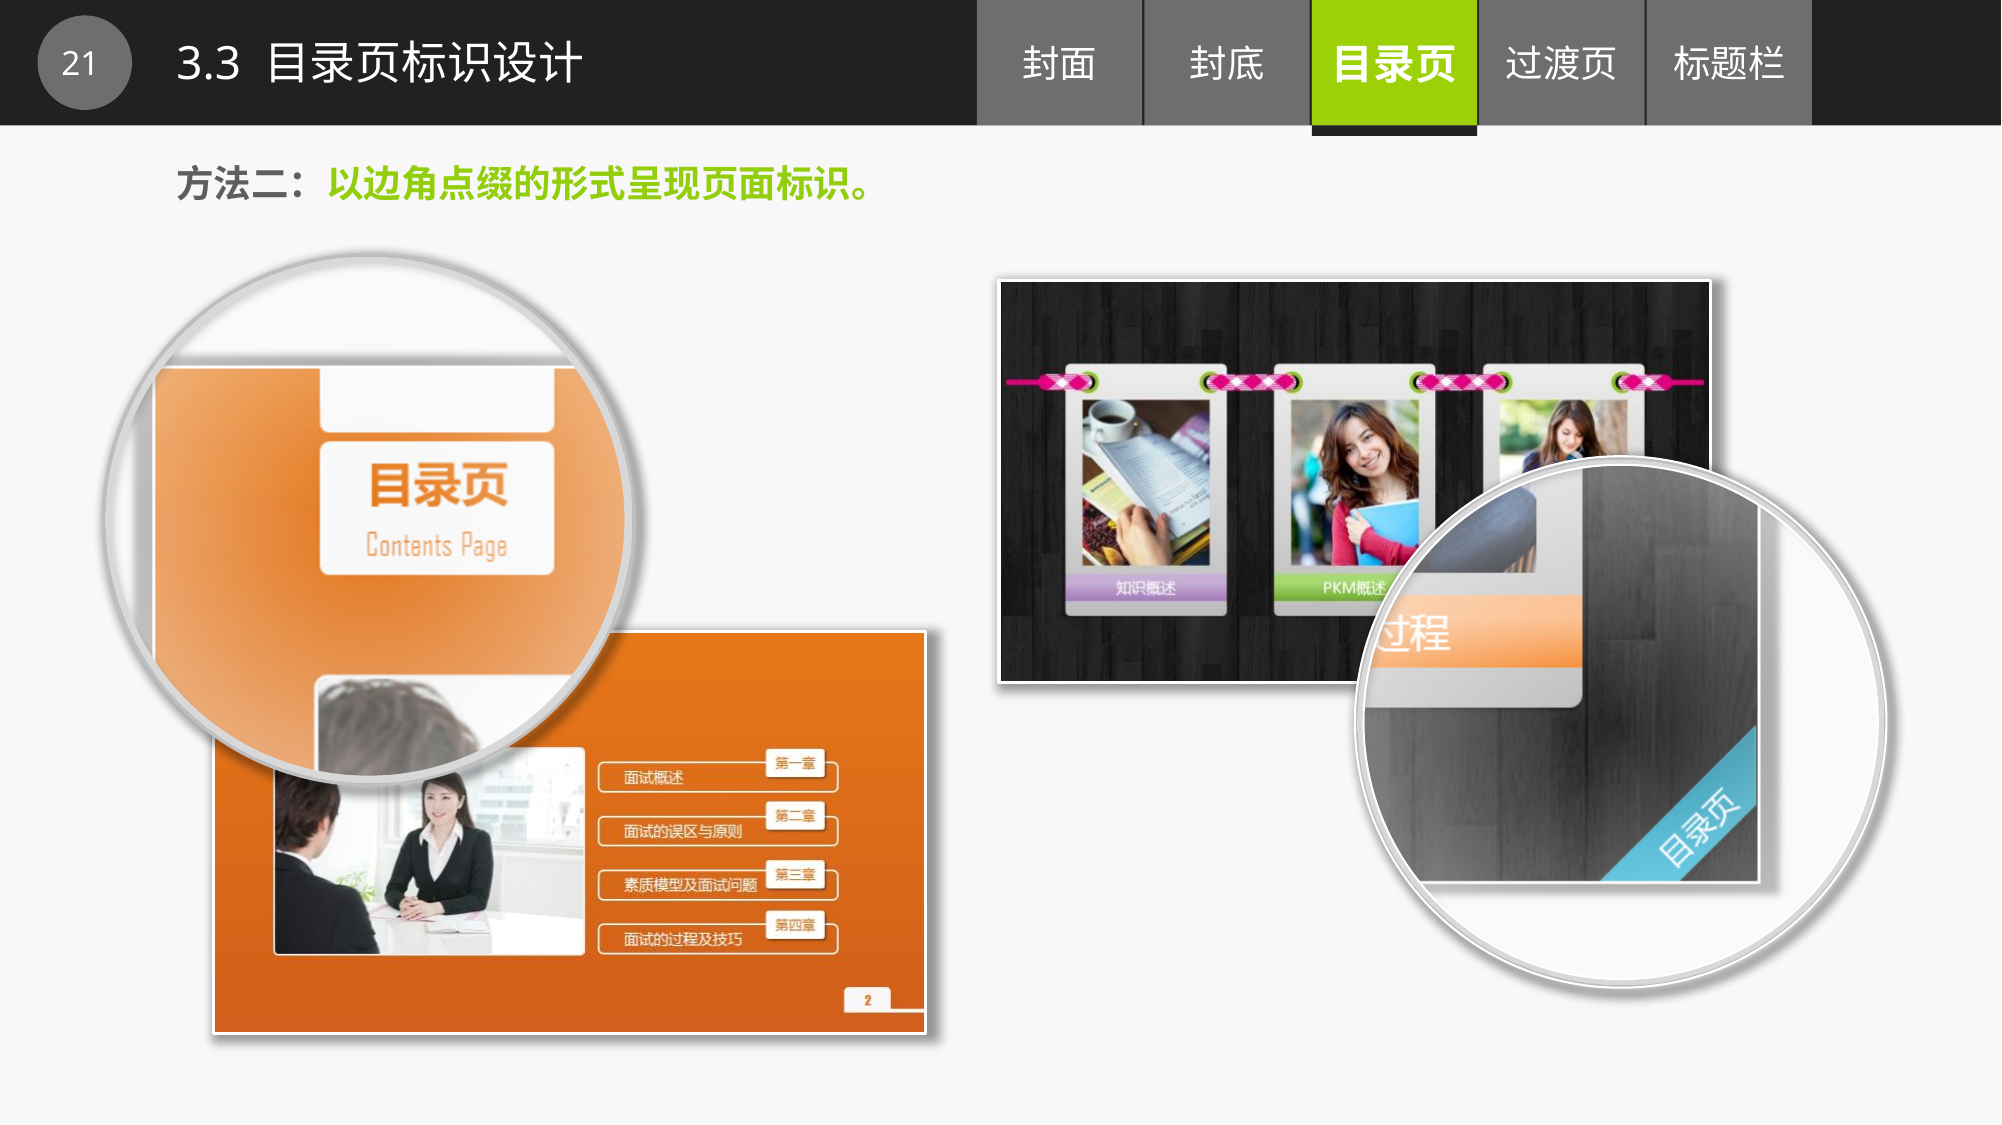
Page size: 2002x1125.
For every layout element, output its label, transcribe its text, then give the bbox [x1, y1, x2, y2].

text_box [1354, 455, 1887, 988]
picture [1000, 281, 1710, 681]
text_box 3.3 目录页标识设计 [161, 25, 977, 96]
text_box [102, 253, 635, 786]
picture [214, 633, 924, 1033]
text_box 方法二：以边角点缀的形式呈现页面标识。 [161, 139, 1964, 213]
